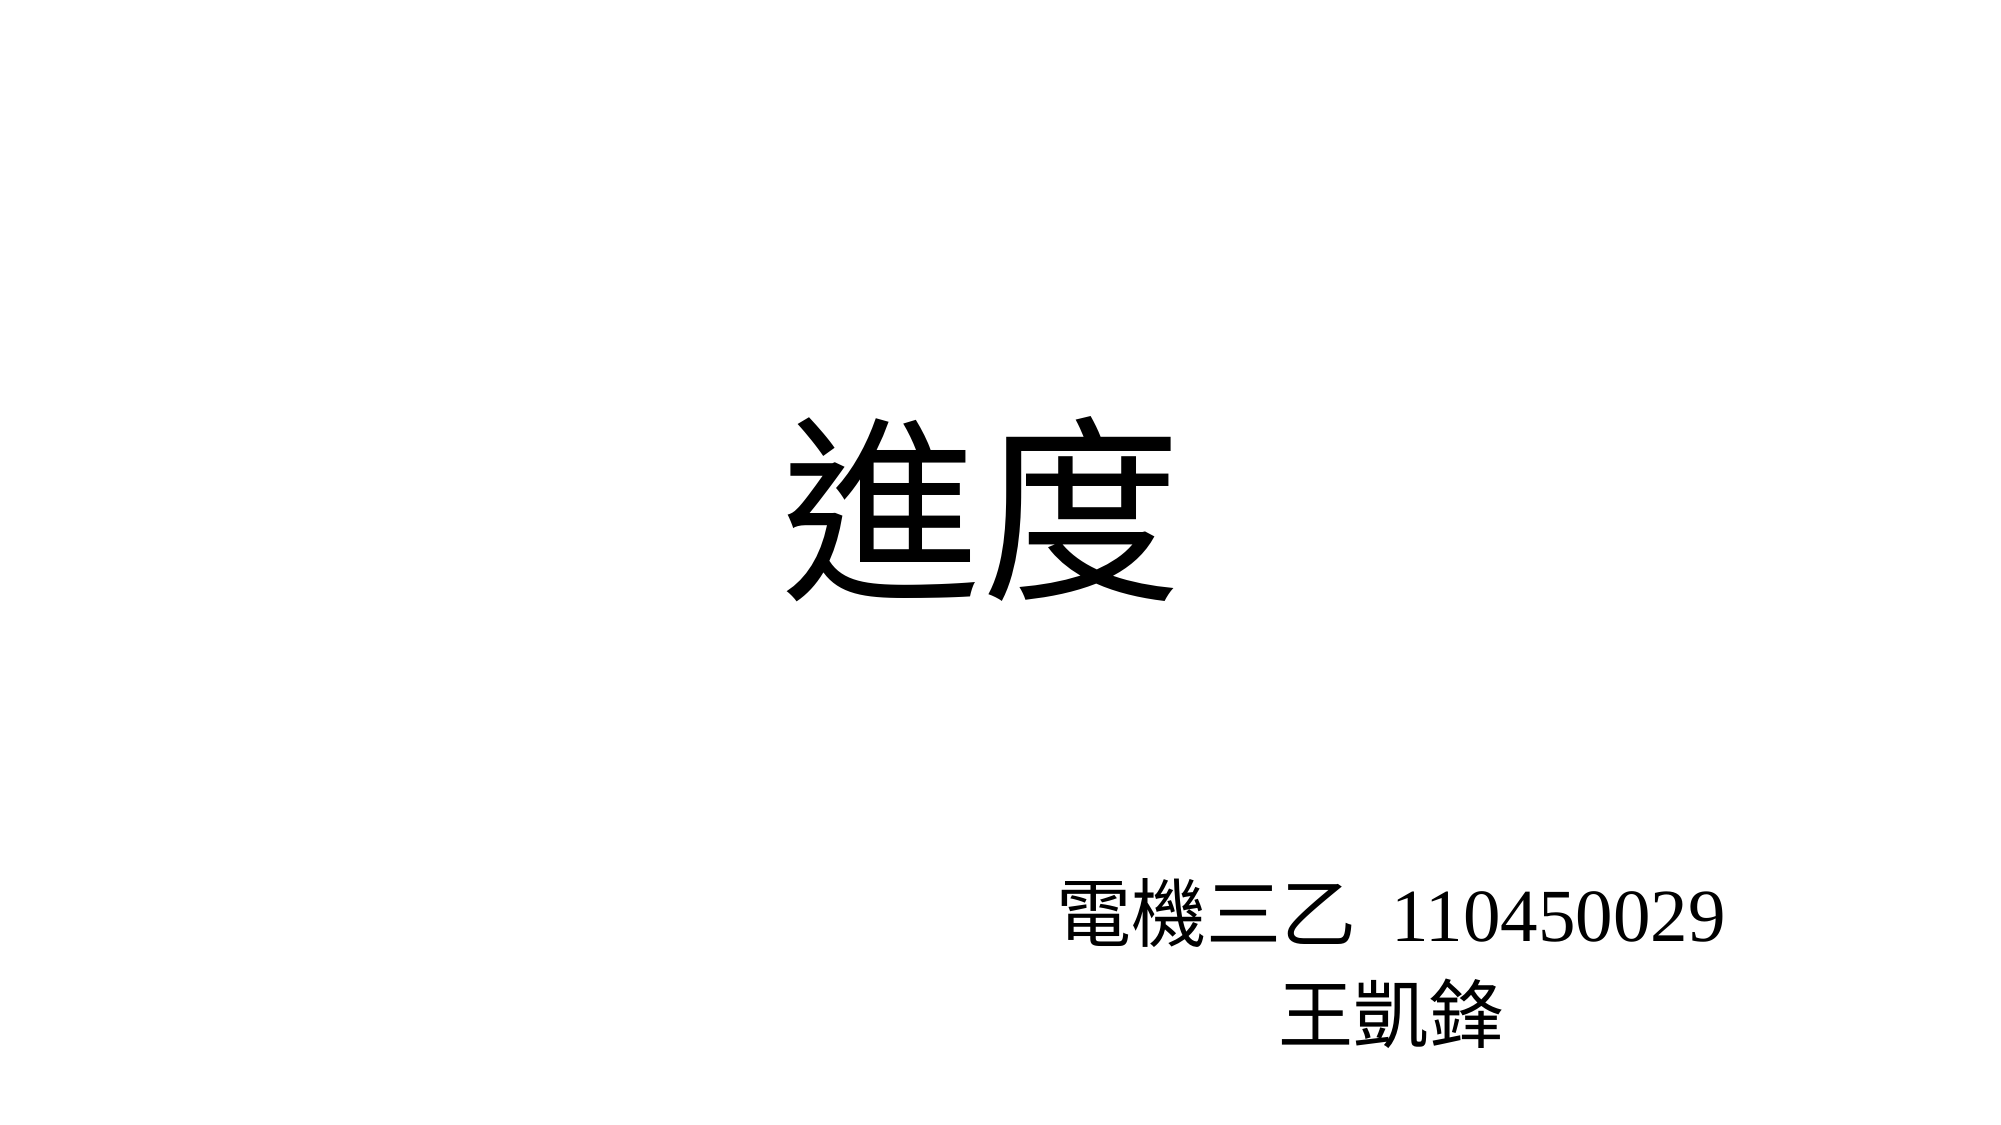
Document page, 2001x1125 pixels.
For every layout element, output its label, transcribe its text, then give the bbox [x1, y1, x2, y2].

subtitle 電機三乙 110450029 王凱鋒 [782, 868, 2000, 1125]
title 進度 [231, 244, 1731, 637]
